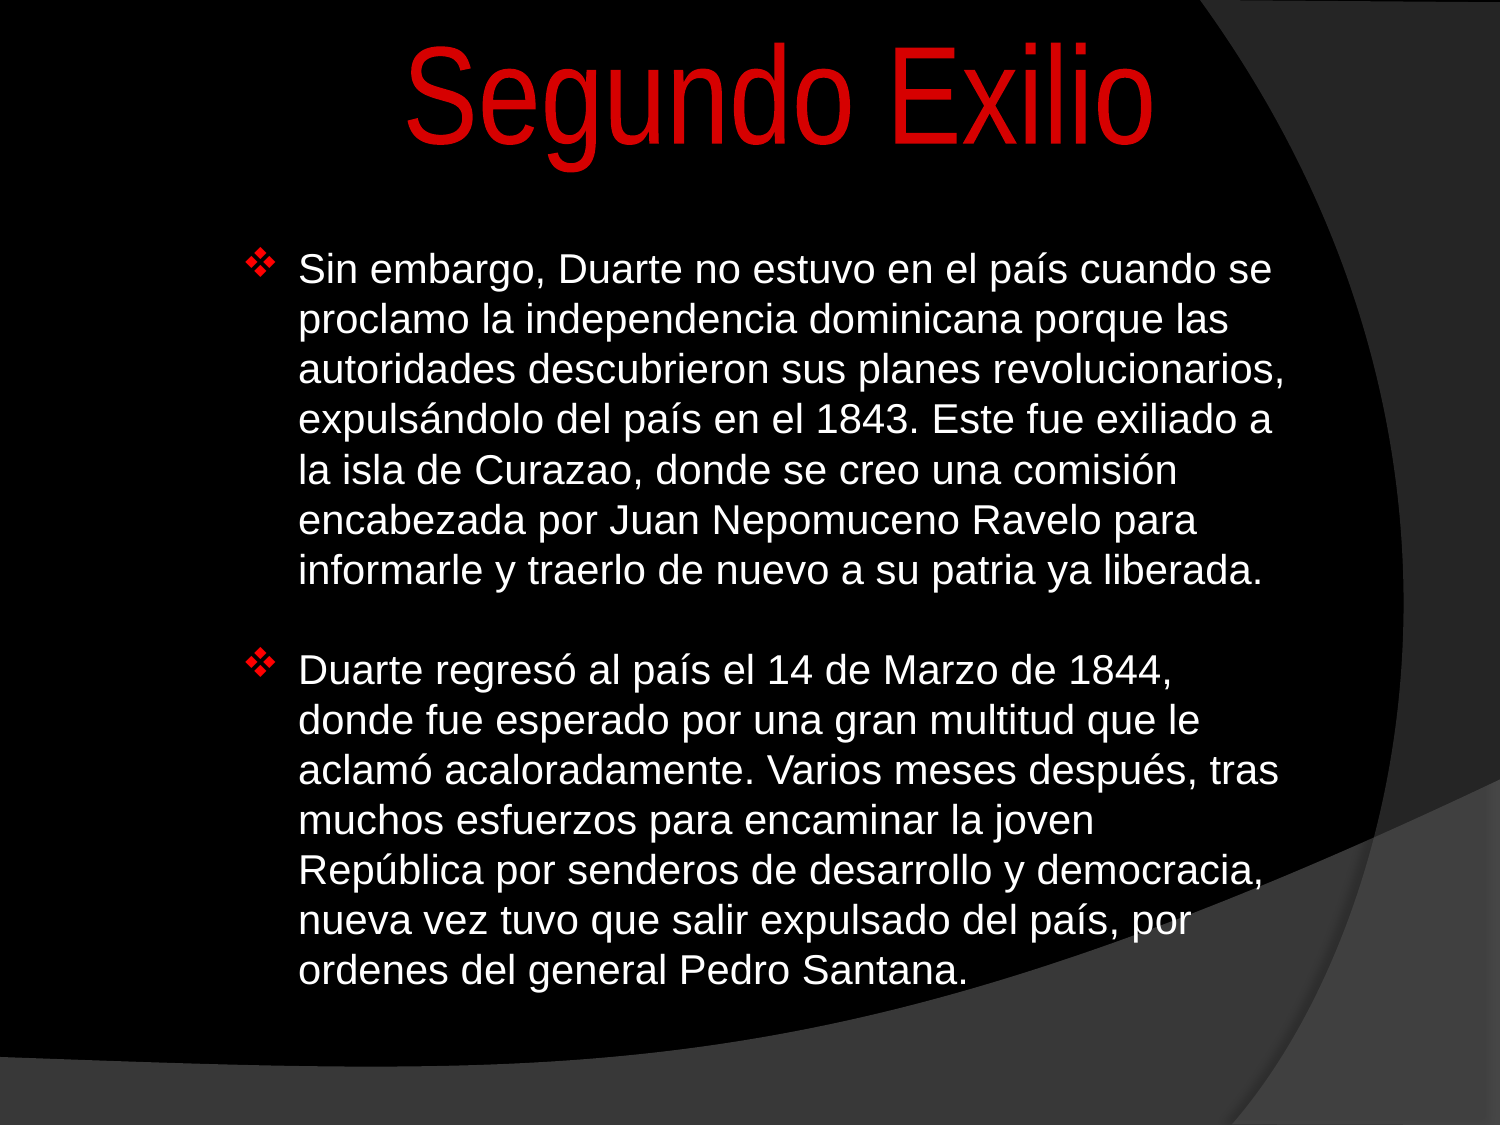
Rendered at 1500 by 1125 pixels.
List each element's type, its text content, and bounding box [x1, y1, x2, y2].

text_box Sin embargo, Duarte no estuvo en el país cuando se proclamo la independencia dominicana porque las autoridades descubrieron sus planes revolucionarios, expulsándolo del país en el 1843. Este fue exiliado a la isla de Curazao, donde se creo una comisión encabezada por Juan Nepomuceno Ravelo para informarle y traerlo de nuevo a su patria ya liberada. Duarte regresó al país el 14 de Marzo de 1844, donde fue esperado por una gran multitud que le aclamó acaloradamente. Varios meses después, tras muchos esfuerzos para encaminar la joven República por senderos de desarrollo y democracia, nueva vez tuvo que salir expulsado del país, por ordenes del general Pedro Santana. [227, 234, 1306, 1000]
